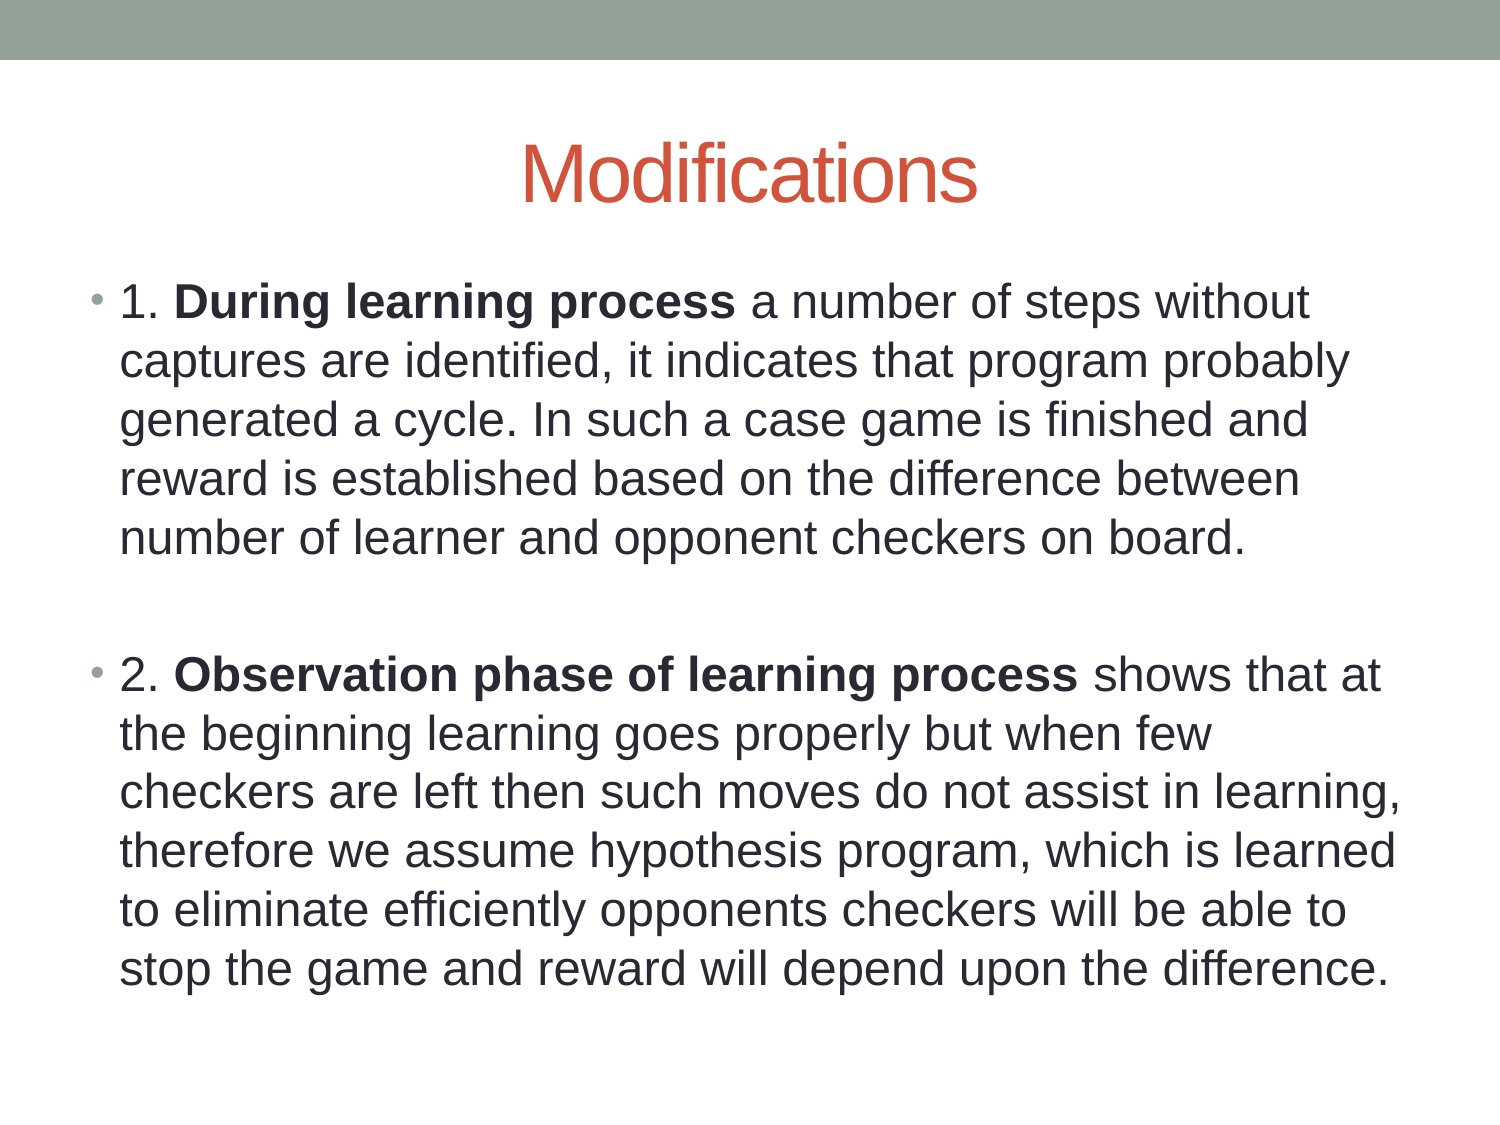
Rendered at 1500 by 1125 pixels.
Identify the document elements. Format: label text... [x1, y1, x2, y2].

list 1. During learning process a number of steps without captures are identified, it indicates that program probably generated a cycle. In such a case game is finished and reward is established based on the difference between number of learner and opponent checkers on board. 2. Observation phase of learning process shows that at the beginning learning goes properly but when few checkers are left then such moves do not assist in learning, therefore we assume hypothesis program, which is learned to eliminate efficiently opponents checkers will be able to stop the game and reward will depend upon the difference. [75, 262, 1425, 1063]
title Modifications [75, 87, 1425, 250]
